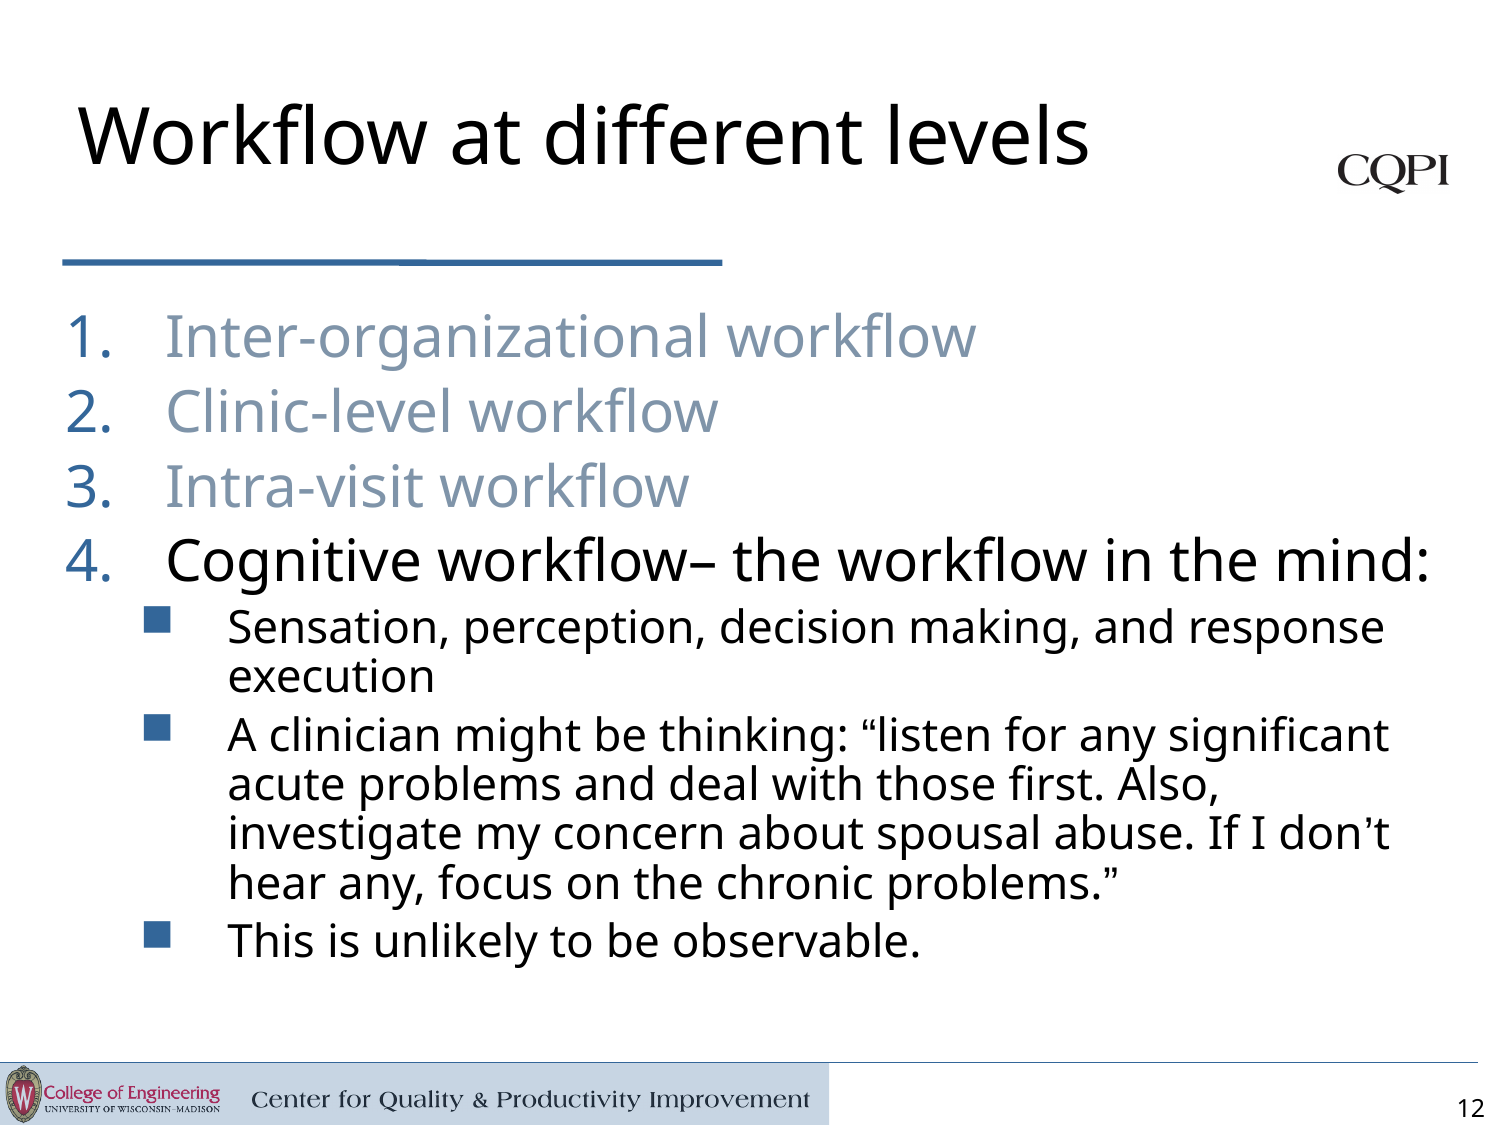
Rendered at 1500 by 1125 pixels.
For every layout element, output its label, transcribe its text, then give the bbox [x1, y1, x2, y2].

list Inter-organizational workflow Clinic-level workflow Intra-visit workflow Cognitive workflow– the workflow in the mind: Sensation, perception, decision making, and response execution A clinician might be thinking: “listen for any significant acute problems and deal with those first. Also, investigate my concern about spousal abuse. If I don’t hear any, focus on the chronic problems.” This is unlikely to be observable. [50, 299, 1450, 1050]
picture [0, 1063, 225, 1125]
title Workflow at different levels [62, 20, 1288, 246]
picture [251, 1090, 810, 1112]
picture [1337, 154, 1450, 194]
